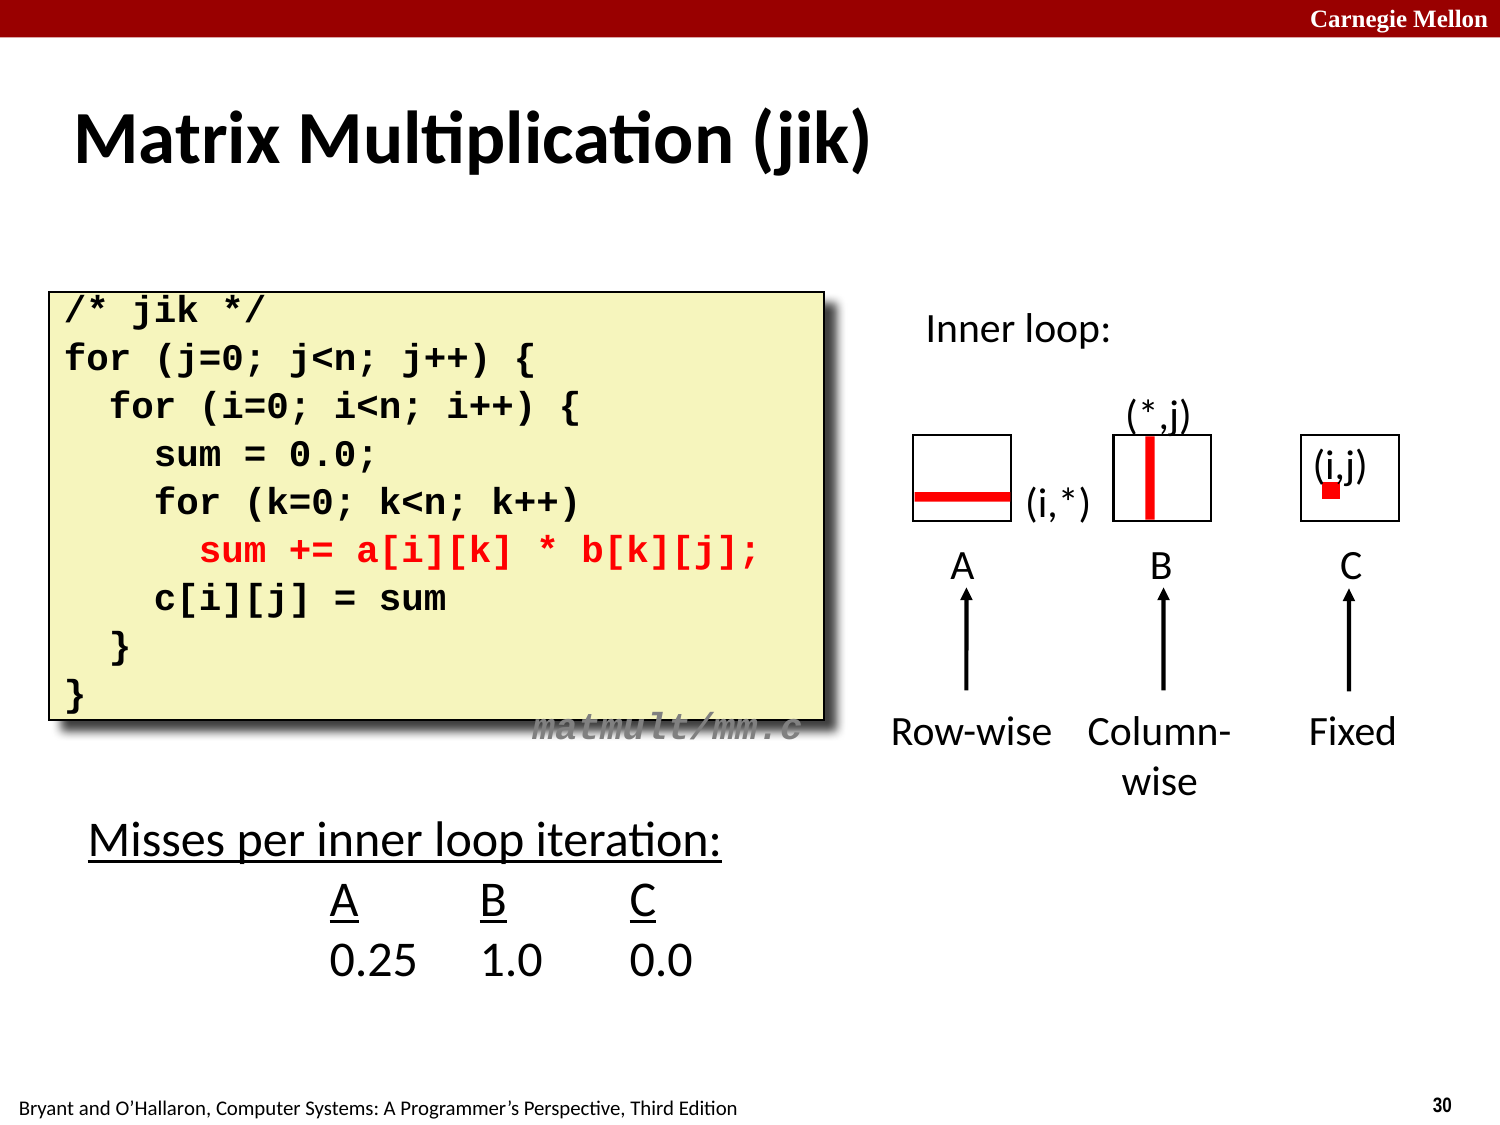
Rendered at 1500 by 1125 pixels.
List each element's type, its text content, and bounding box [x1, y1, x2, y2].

text_box B [1135, 530, 1188, 596]
text_box Misses per inner loop iteration: A B C 0.25 1.0 0.0 [72, 798, 967, 1000]
text_box [1113, 435, 1212, 521]
text_box [1342, 588, 1356, 692]
text_box C [1325, 530, 1378, 596]
text_box [1300, 435, 1399, 521]
text_box Column- wise [1072, 696, 1247, 811]
title Matrix Multiplication (jik) [58, 71, 1305, 197]
text_box (i,*) [1010, 468, 1107, 533]
text_box matmult/mm.c [518, 698, 818, 756]
text_box [1157, 587, 1170, 691]
text_box A [935, 530, 990, 596]
text_box Row-wise [875, 696, 1068, 761]
text_box Inner loop: [910, 293, 1127, 358]
text_box [913, 435, 1012, 521]
text_box [960, 587, 973, 691]
text_box (*,j) [1110, 380, 1207, 446]
text_box (i,j) [1297, 430, 1384, 496]
text_box /* jik */ for (j=0; j<n; j++) { for (i=0; i<n; i++) { sum = 0.0; for (k=0; k<n; k++) sum += a[i][k] * b[k][j]; c[i][j] = sum } } [49, 291, 824, 720]
text_box Fixed [1293, 696, 1413, 761]
